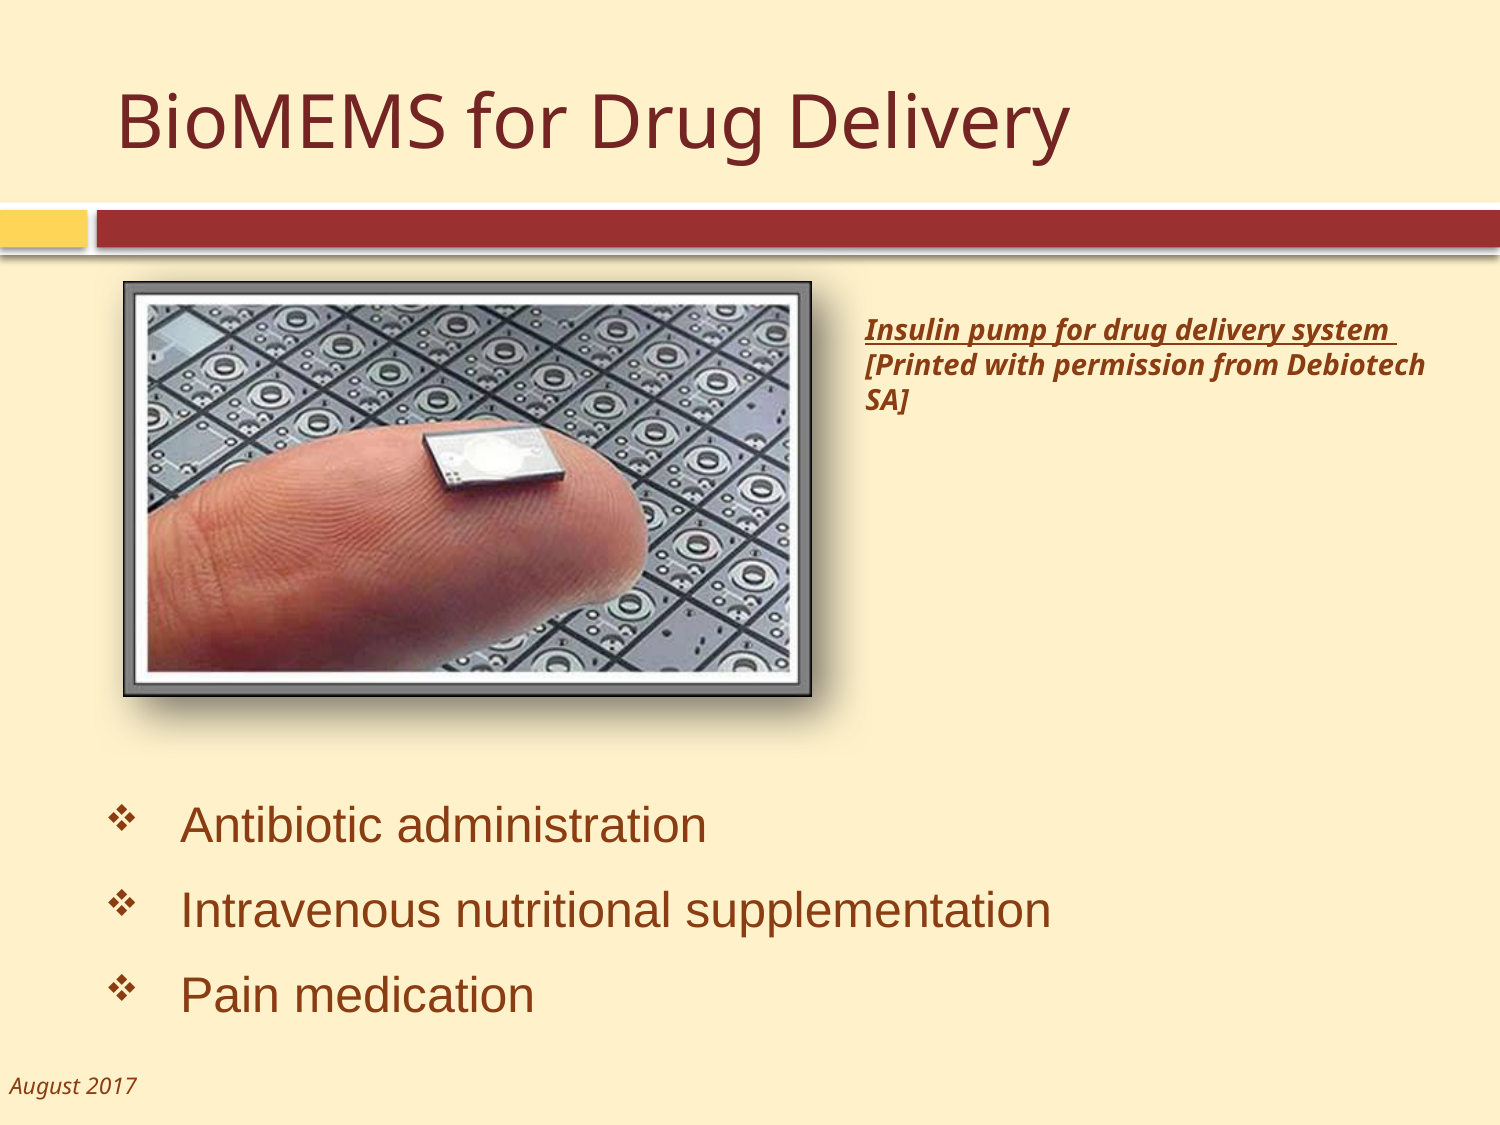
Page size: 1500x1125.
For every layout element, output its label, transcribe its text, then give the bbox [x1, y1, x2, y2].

title BioMEMS for Drug Delivery [100, 37, 1438, 200]
list Antibiotic administration Intravenous nutritional supplementation Pain medication [90, 785, 1428, 1038]
picture [123, 281, 812, 698]
text_box Insulin pump for drug delivery system [Printed with permission from Debiotech SA] [850, 303, 1469, 494]
